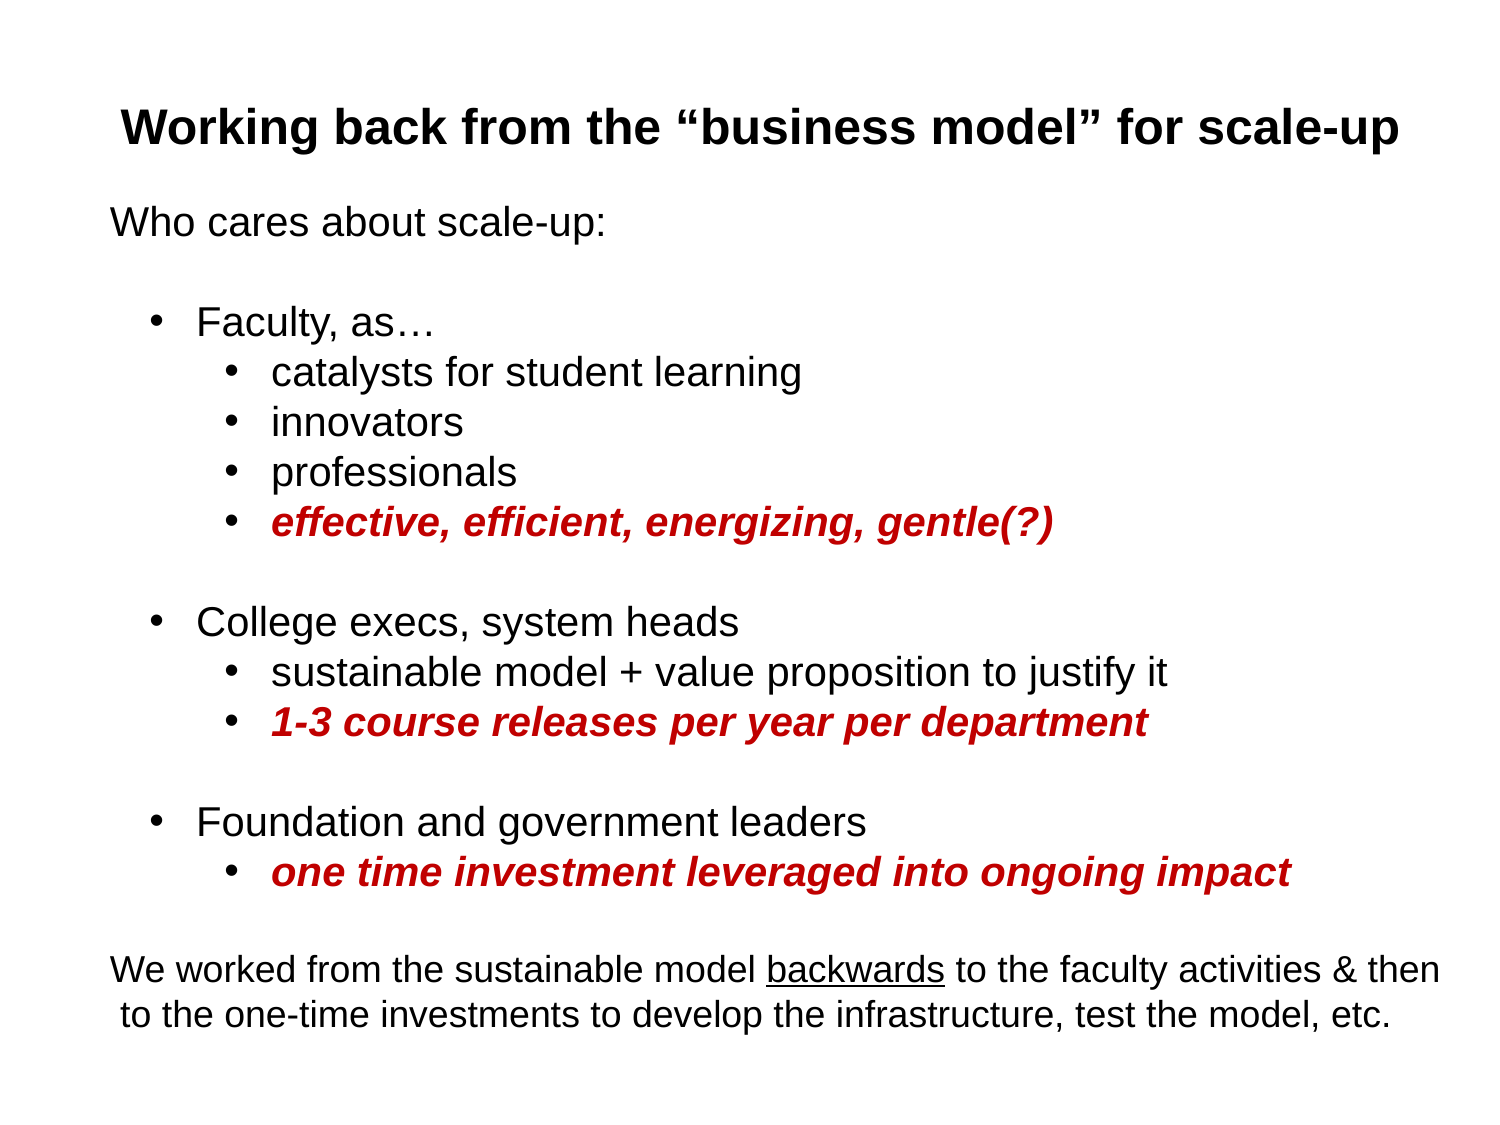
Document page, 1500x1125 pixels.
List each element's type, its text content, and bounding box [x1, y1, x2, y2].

text_box Working back from the “business model” for scale-up [105, 87, 1416, 163]
text_box Who cares about scale-up: Faculty, as… catalysts for student learning innovators professionals effective, efficient, energizing, gentle(?) College execs, system heads sustainable model + value proposition to justify it 1-3 course releases per year per department Foundation and government leaders one time investment leveraged into ongoing impact We worked from the sustainable model backwards to the faculty activities & then to the one-time investments to develop the infrastructure, test the model, etc. [94, 187, 1456, 1088]
